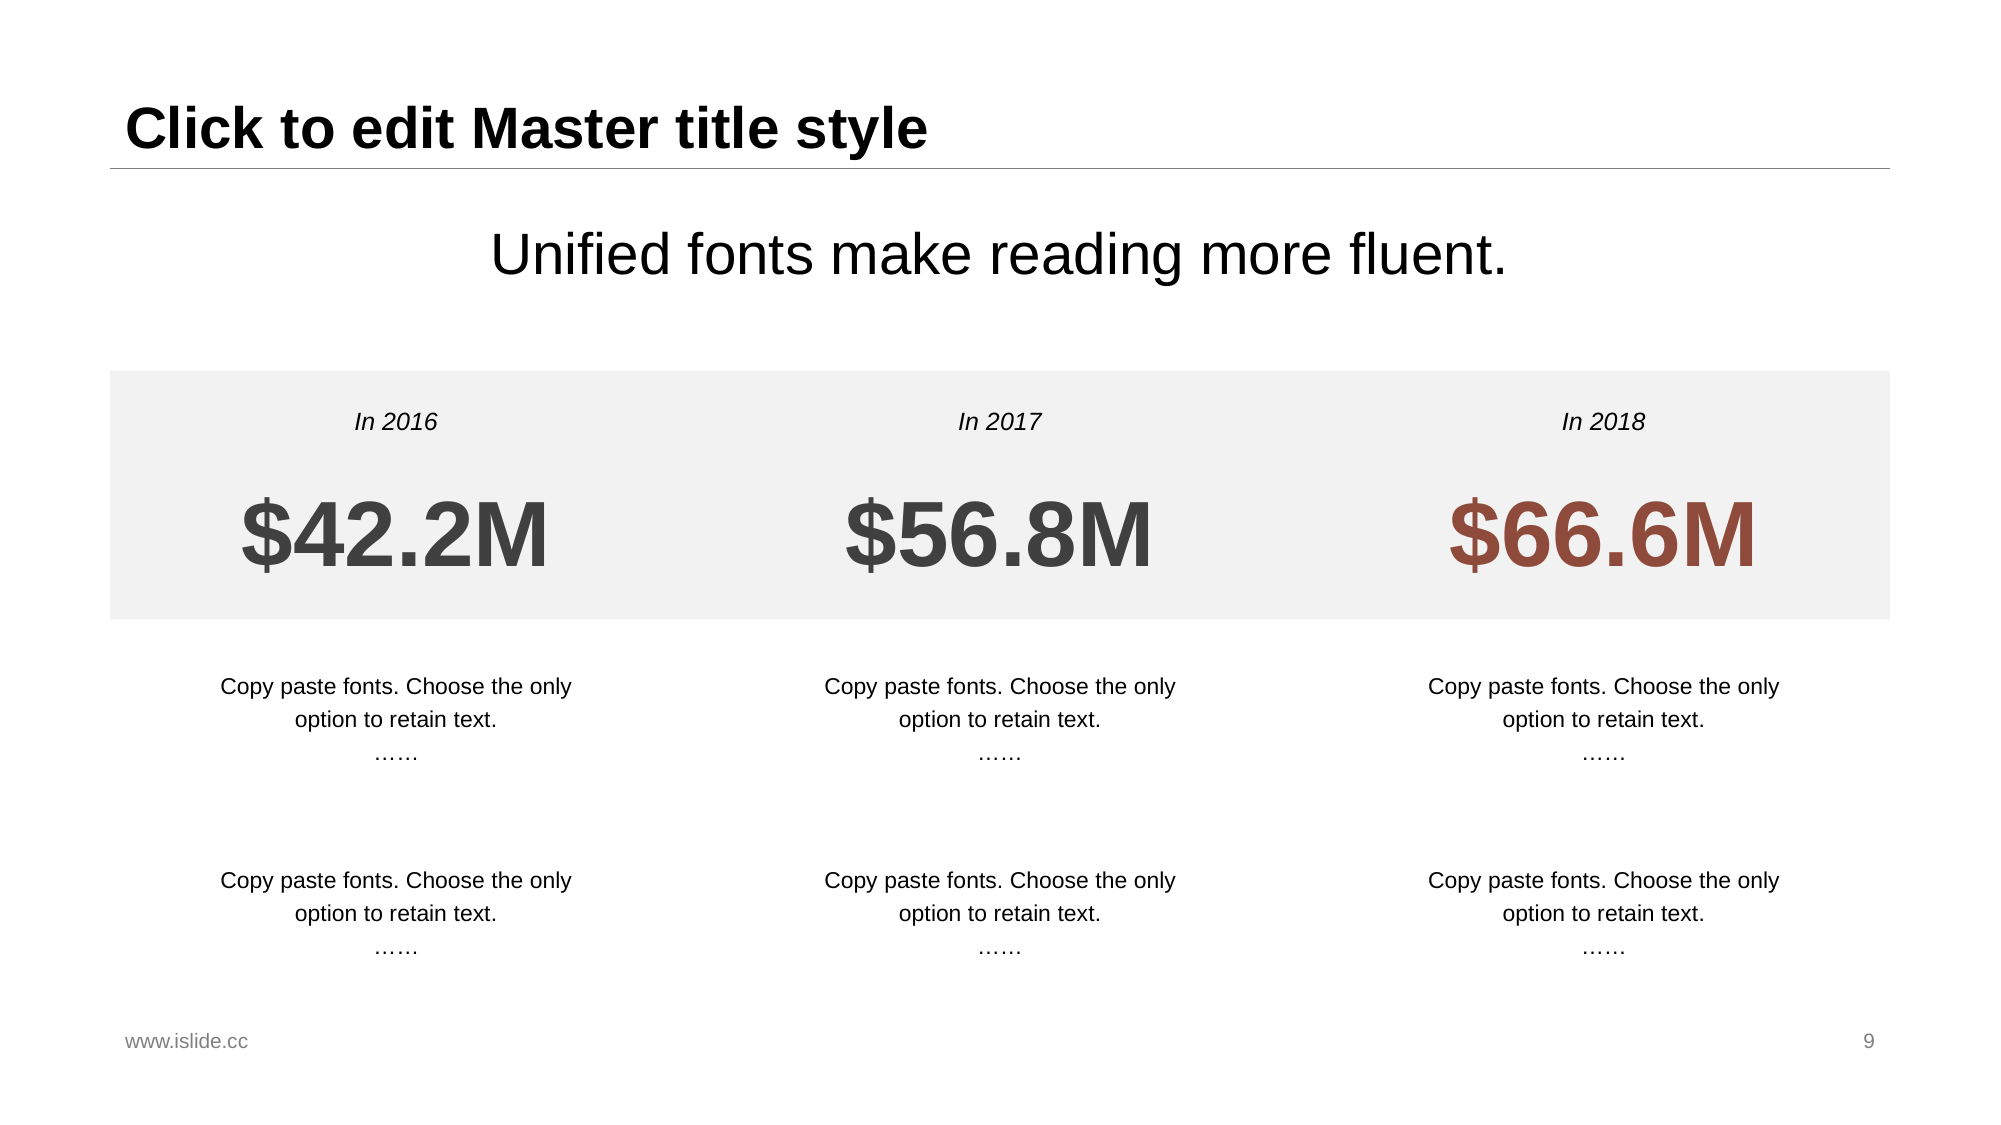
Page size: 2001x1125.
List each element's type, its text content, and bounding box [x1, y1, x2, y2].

slide_number 9 [1412, 1023, 1890, 1058]
footer www.islide.cc [109, 1023, 790, 1058]
title Click to edit Master title style [109, 0, 1890, 169]
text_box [109, 184, 1890, 1001]
